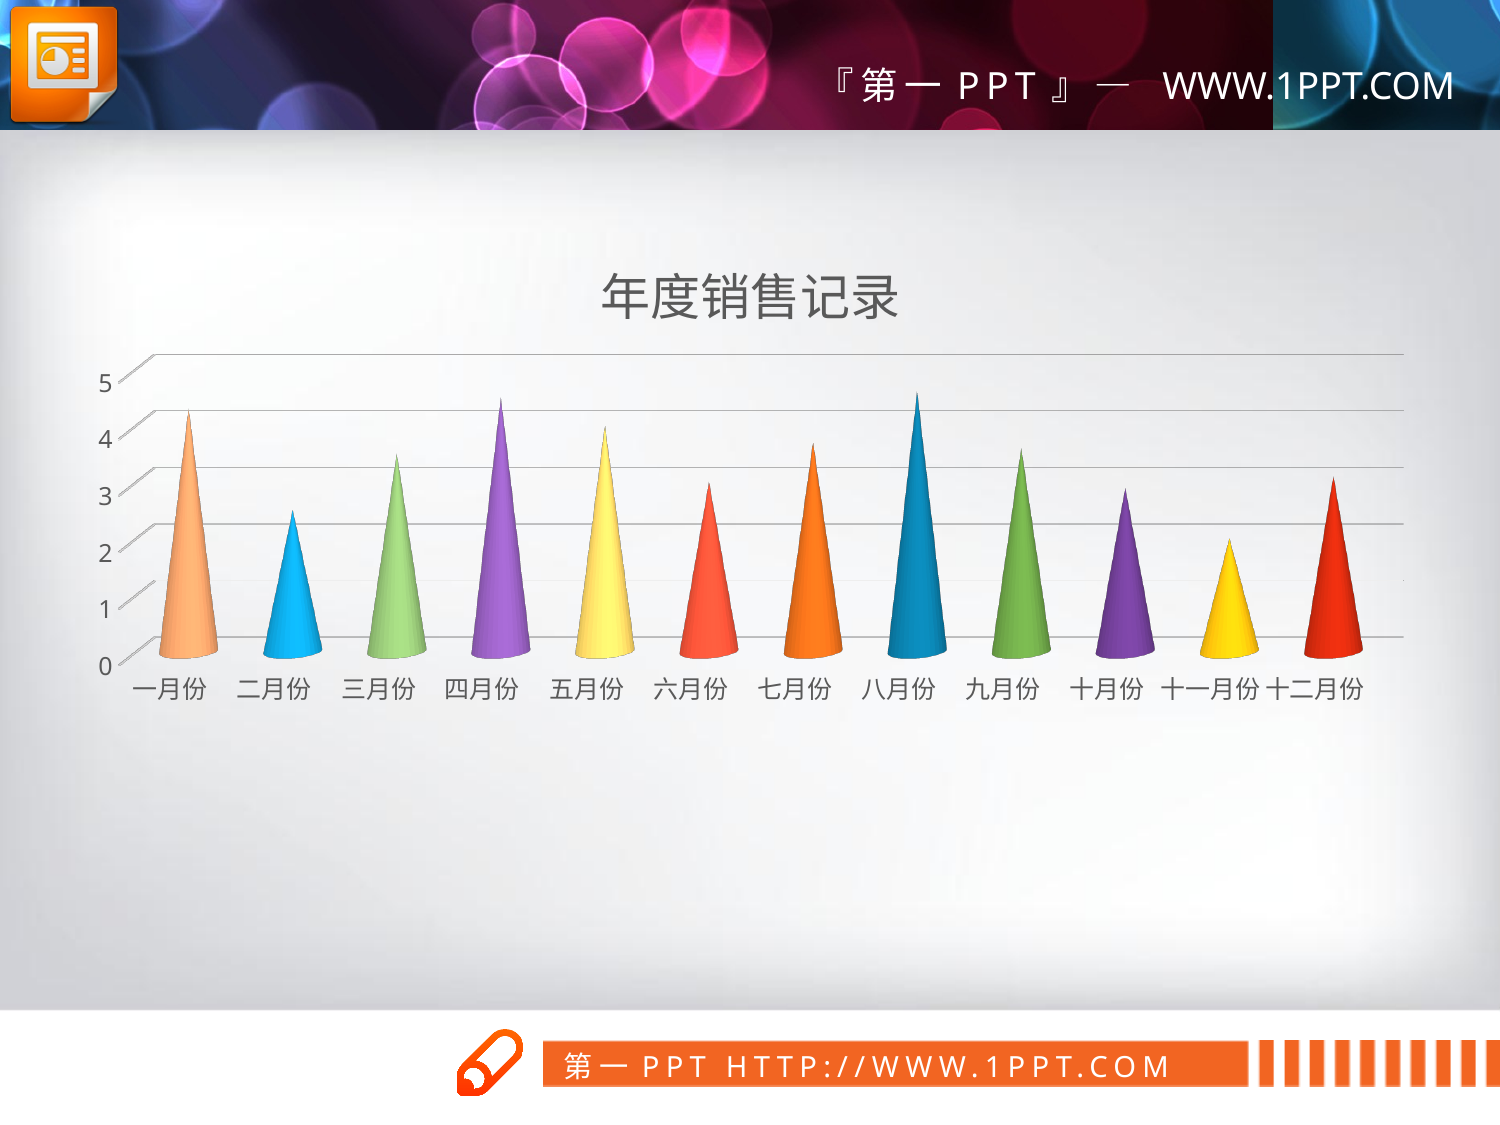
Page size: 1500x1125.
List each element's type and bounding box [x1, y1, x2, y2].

picture [543, 1040, 1500, 1087]
picture [0, 0, 1500, 1012]
chart [37, 224, 1465, 717]
